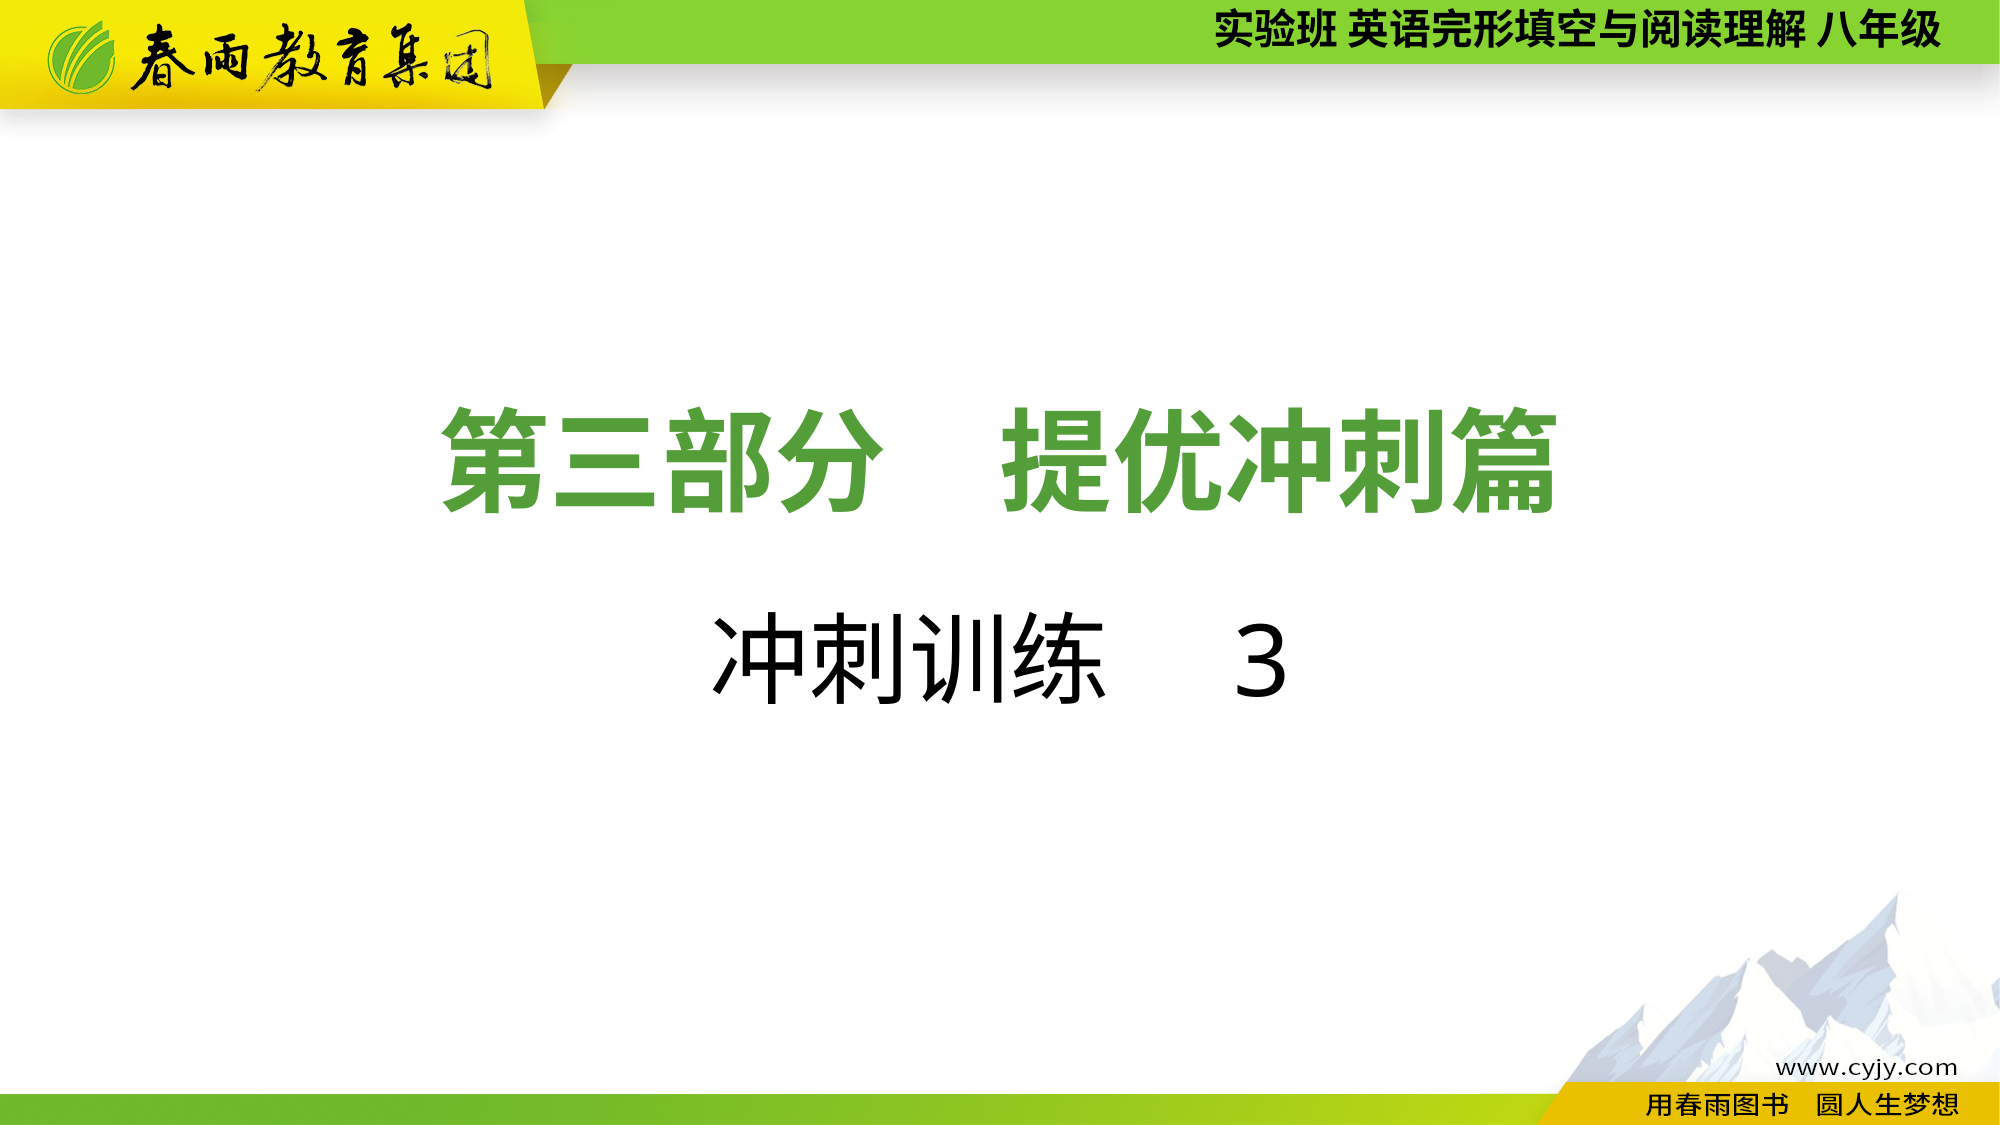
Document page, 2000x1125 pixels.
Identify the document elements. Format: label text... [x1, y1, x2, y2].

text_box 冲刺训练 3 [54, 528, 1946, 724]
text_box 第三部分 提优冲刺篇 [54, 316, 1946, 528]
picture [0, 0, 2000, 1125]
